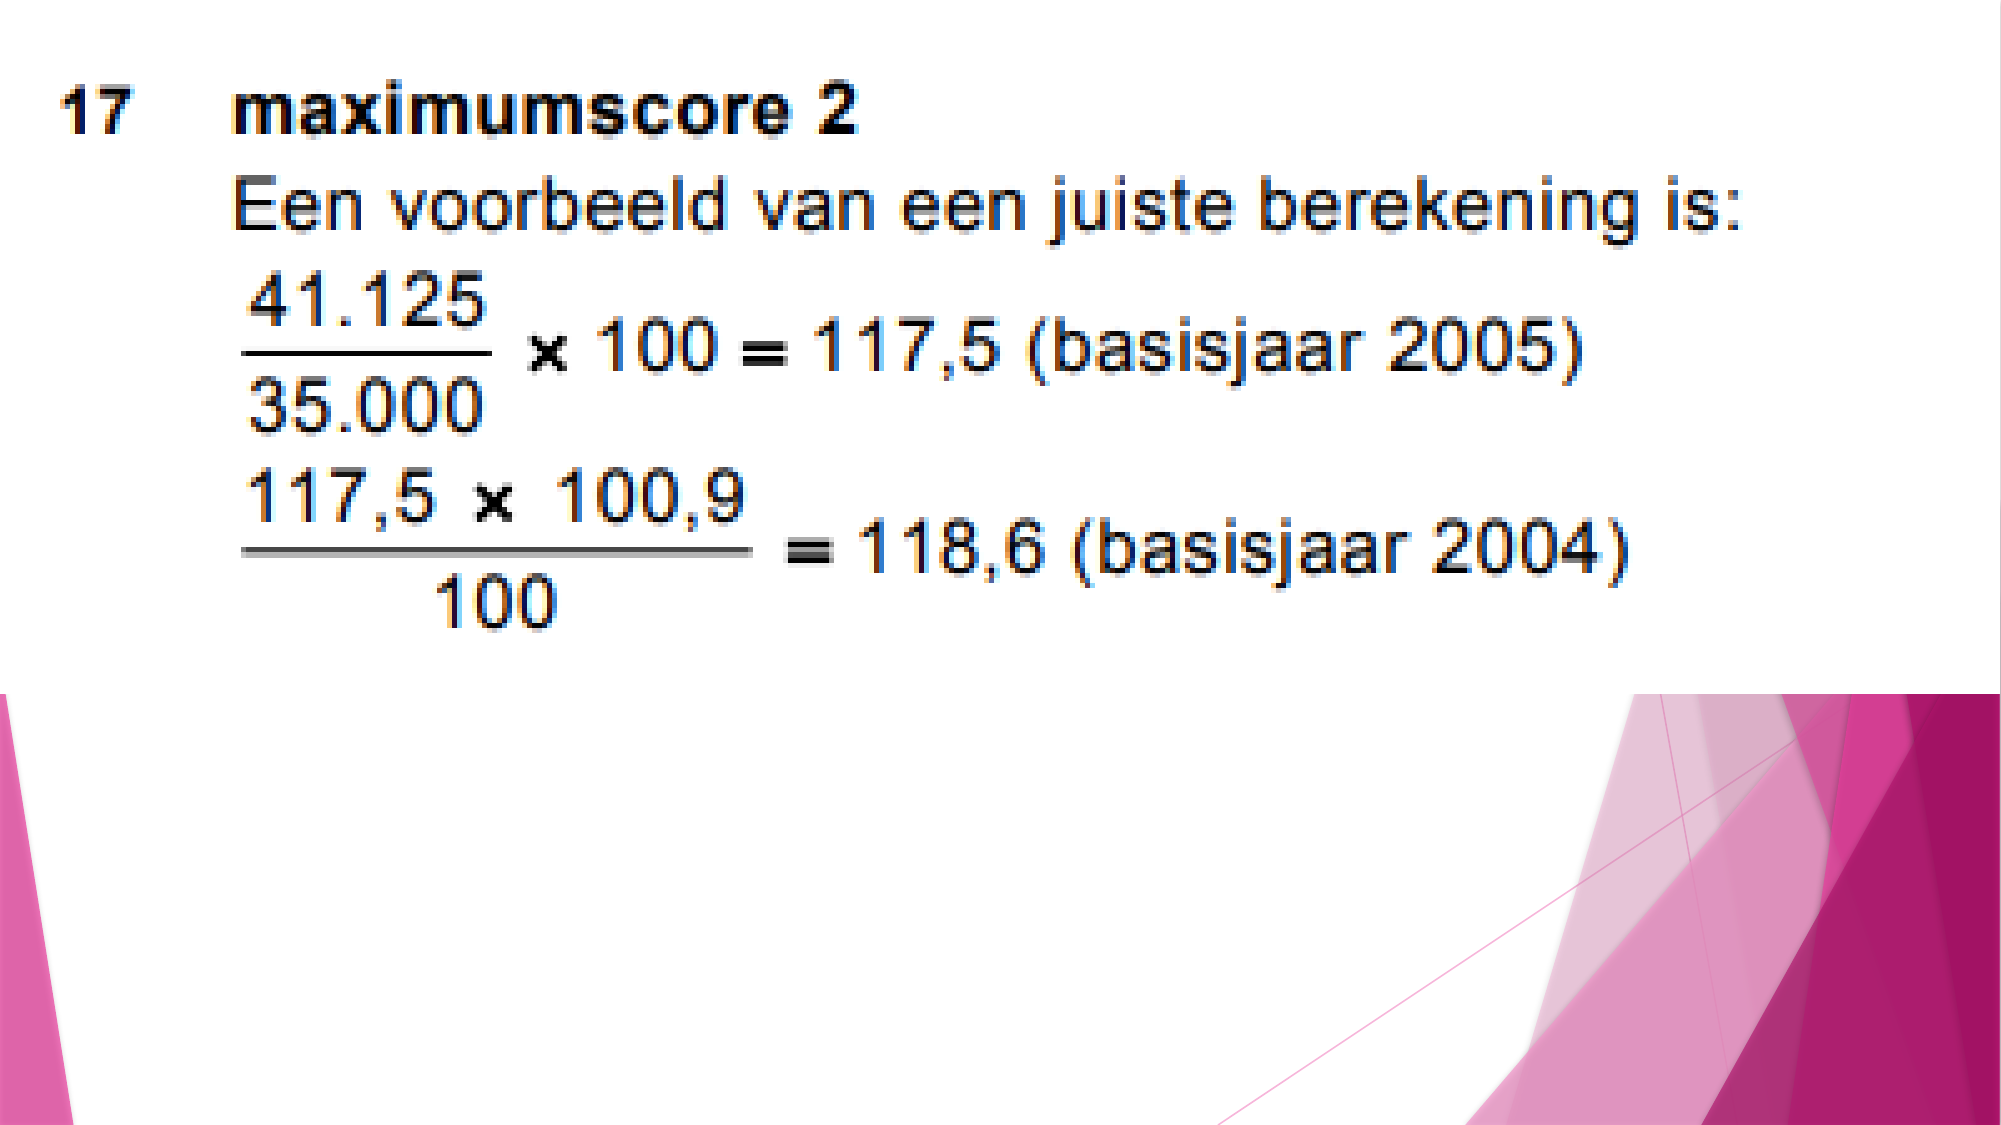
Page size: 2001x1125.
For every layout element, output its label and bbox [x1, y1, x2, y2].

picture [0, 0, 2000, 694]
